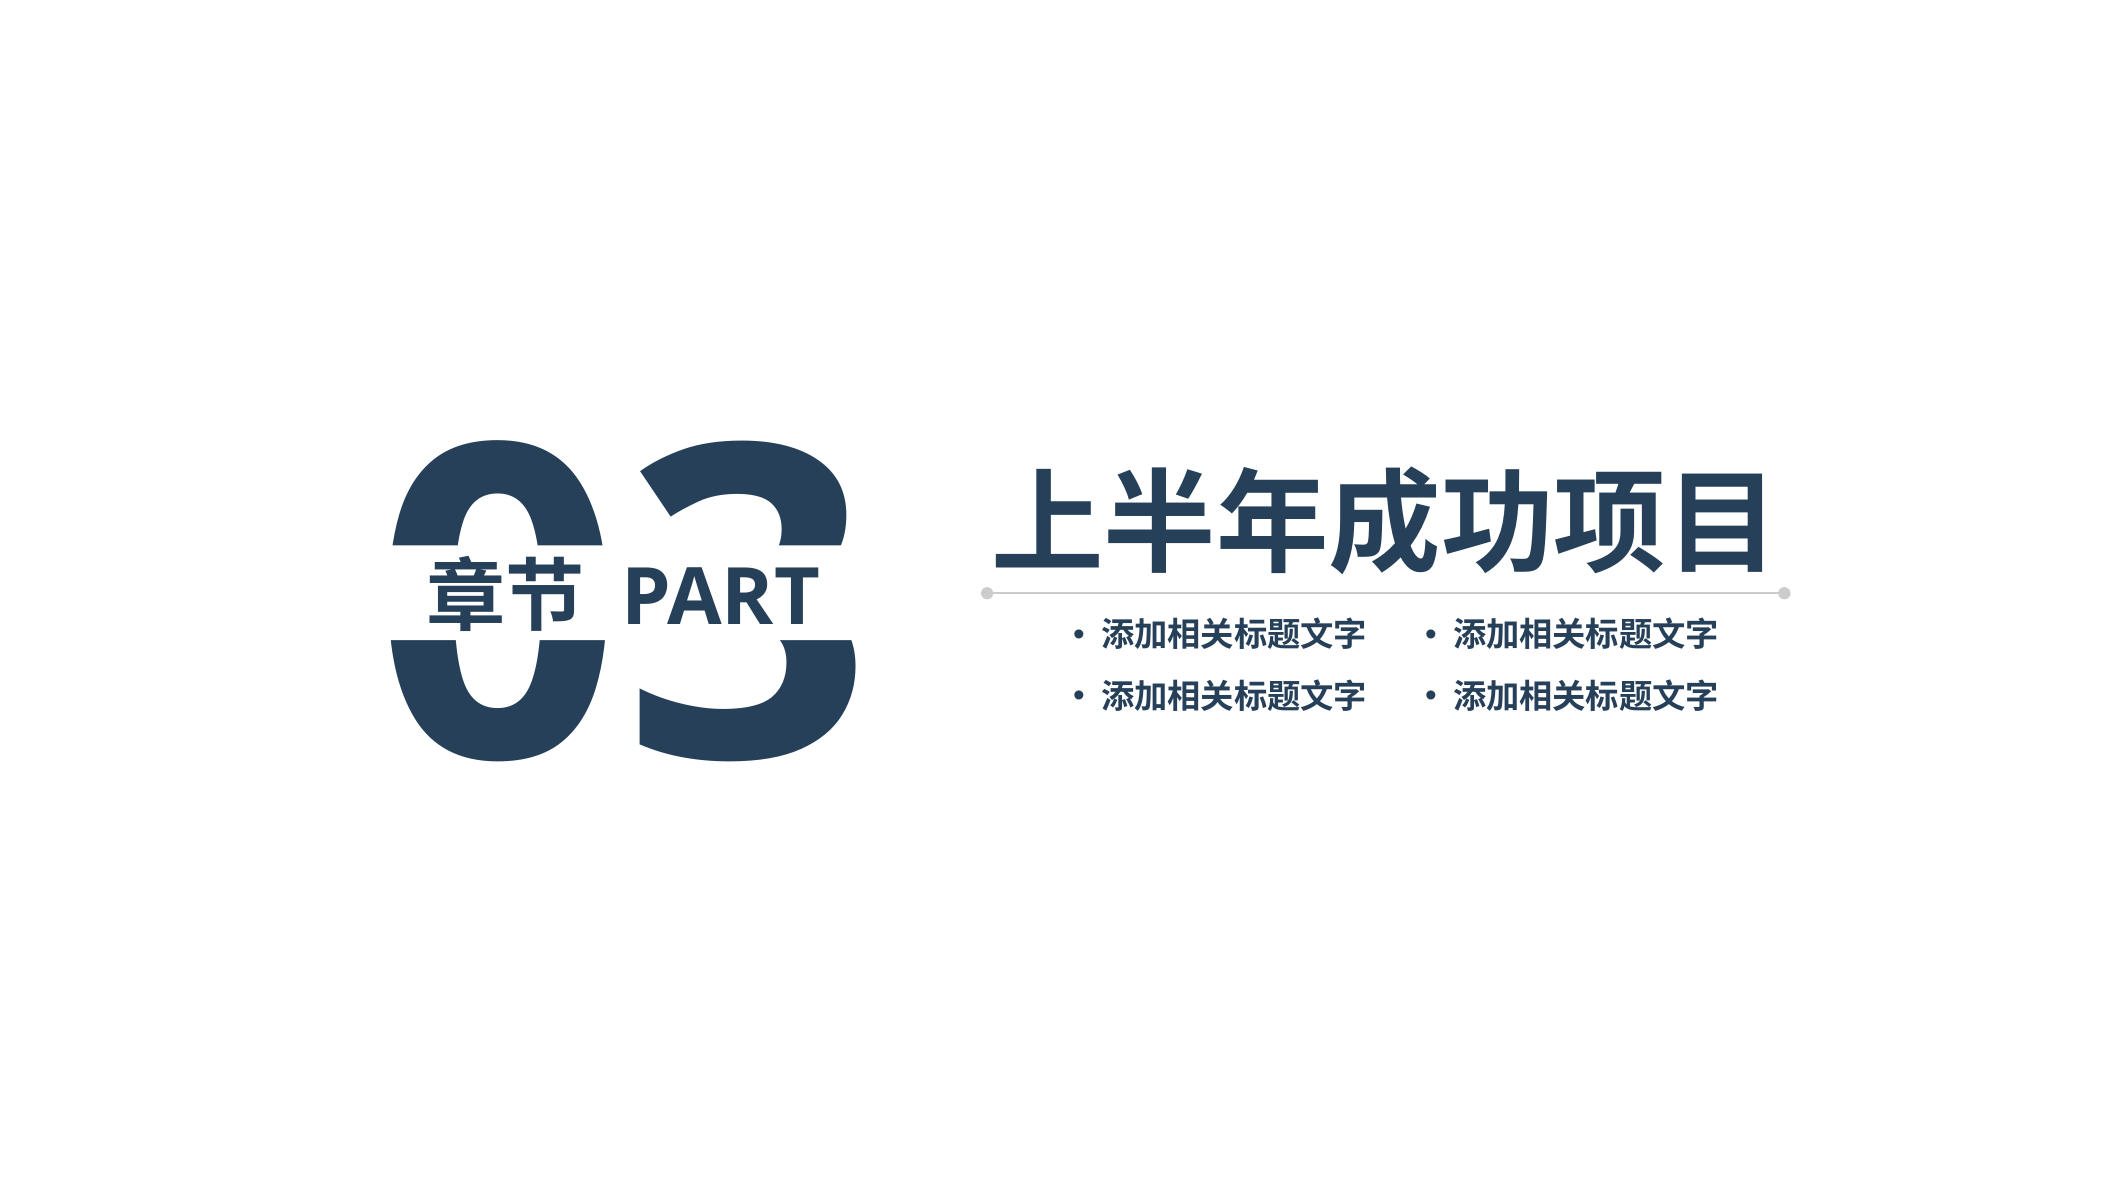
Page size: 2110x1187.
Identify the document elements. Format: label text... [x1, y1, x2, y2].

text_box 添加相关标题文字 [1058, 606, 1383, 661]
text_box 上半年成功项目 [988, 450, 1817, 586]
text_box 添加相关标题文字 [1410, 606, 1734, 661]
text_box 添加相关标题文字 [1058, 667, 1383, 723]
text_box 03 [259, 320, 988, 846]
text_box 添加相关标题文字 [1410, 667, 1734, 723]
text_box 章节 PART [338, 545, 908, 641]
